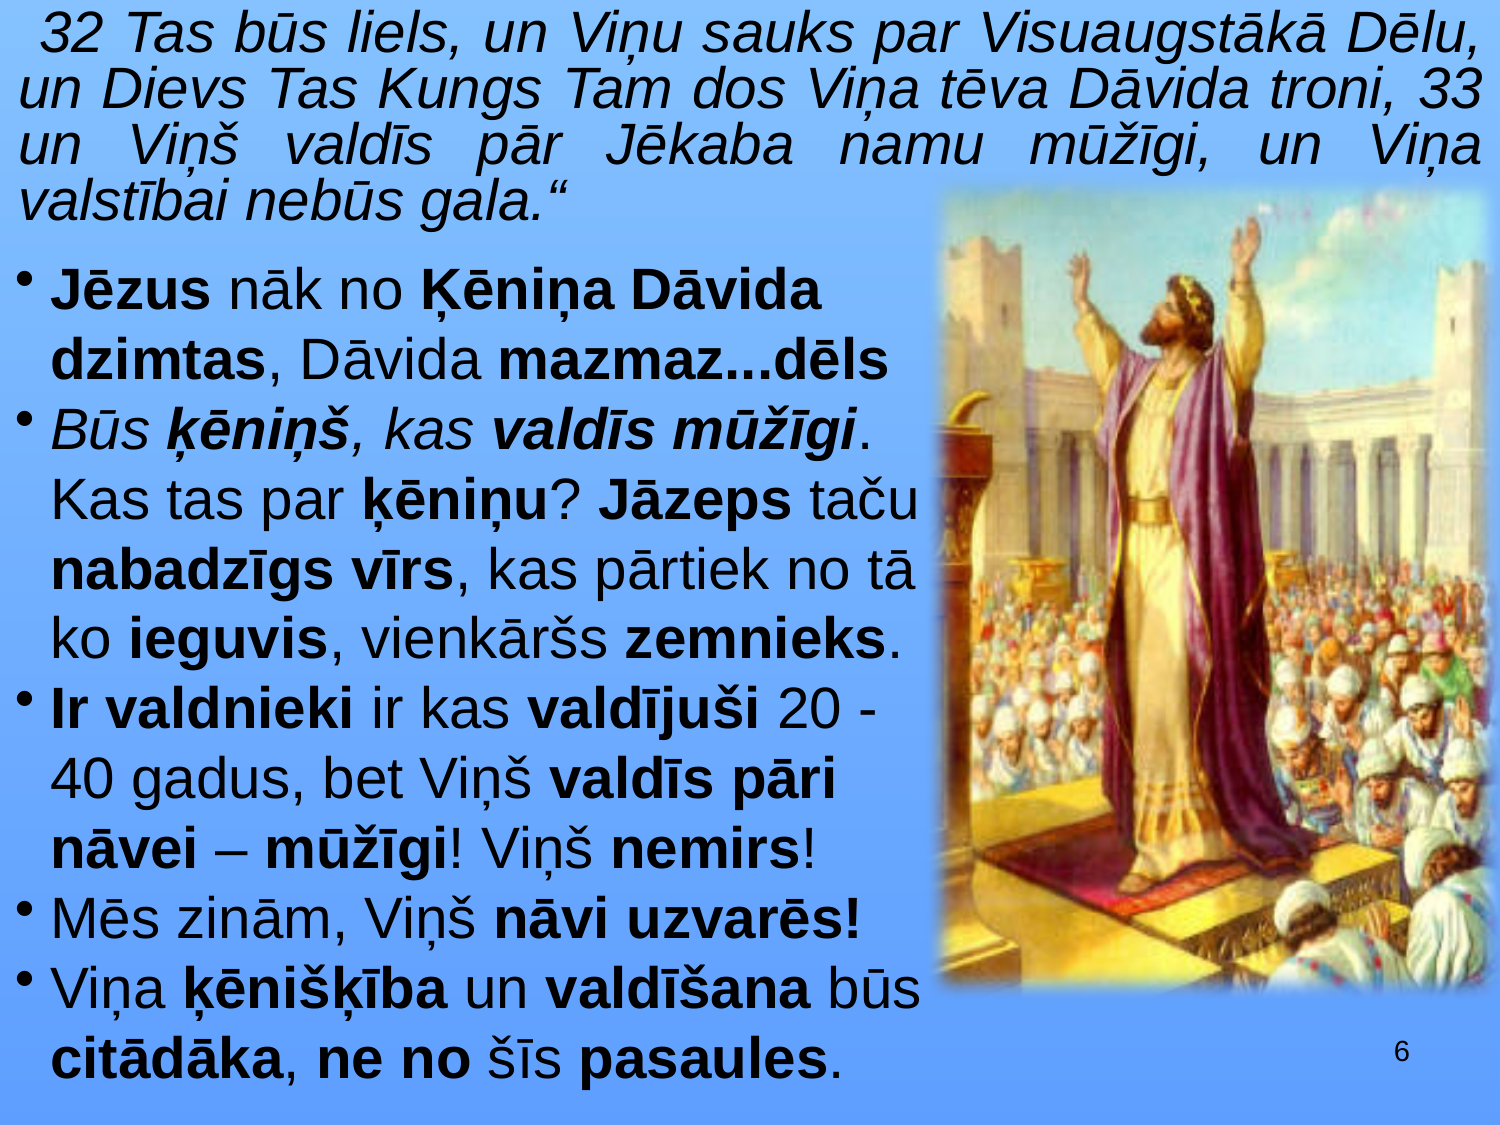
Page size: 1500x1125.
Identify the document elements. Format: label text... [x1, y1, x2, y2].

slide_number 6 [1074, 1024, 1426, 1103]
text_box Jēzus nāk no Ķēniņa Dāvida dzimtas, Dāvida mazmaz...dēls Būs ķēniņš, kas valdīs mūžīgi. Kas tas par ķēniņu? Jāzeps taču nabadzīgs vīrs, kas pārtiek no tā ko ieguvis, vienkāršs zemnieks. Ir valdnieki ir kas valdījuši 20 - 40 gadus, bet Viņš valdīs pāri nāvei – mūžīgi! Viņš nemirs! Mēs zinām, Viņš nāvi uzvarēs! Viņa ķēnišķība un valdīšana būs citādāka, ne no šīs pasaules. [0, 243, 963, 1098]
list 32 Tas būs liels, un Viņu sauks par Visuaugstākā Dēlu, un Dievs Tas Kungs Tam dos Viņa tēva Dāvida troni, 33 un Viņš valdīs pār Jēkaba namu mūžīgi, un Viņa valstībai nebūs gala.“ [0, 0, 1500, 173]
picture [925, 172, 1500, 1000]
